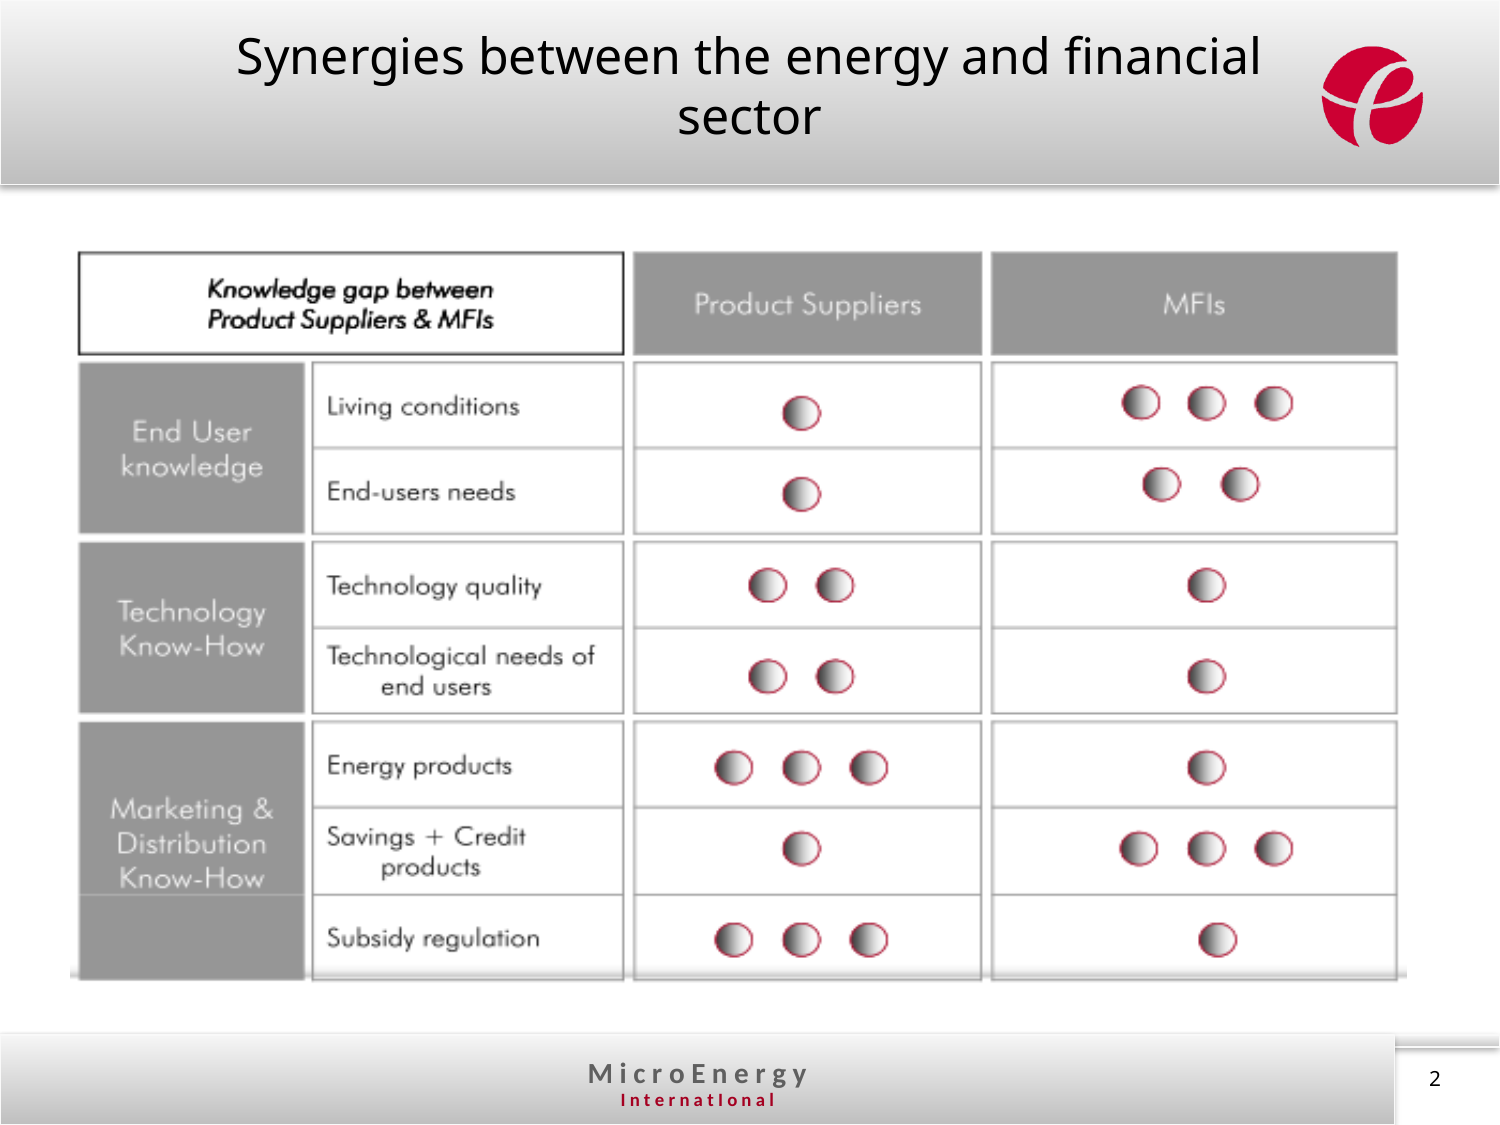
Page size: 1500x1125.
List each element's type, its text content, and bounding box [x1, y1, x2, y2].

picture [70, 245, 1407, 985]
text_box Synergies between the energy and financial sector [206, 45, 1294, 185]
picture [1319, 42, 1428, 156]
